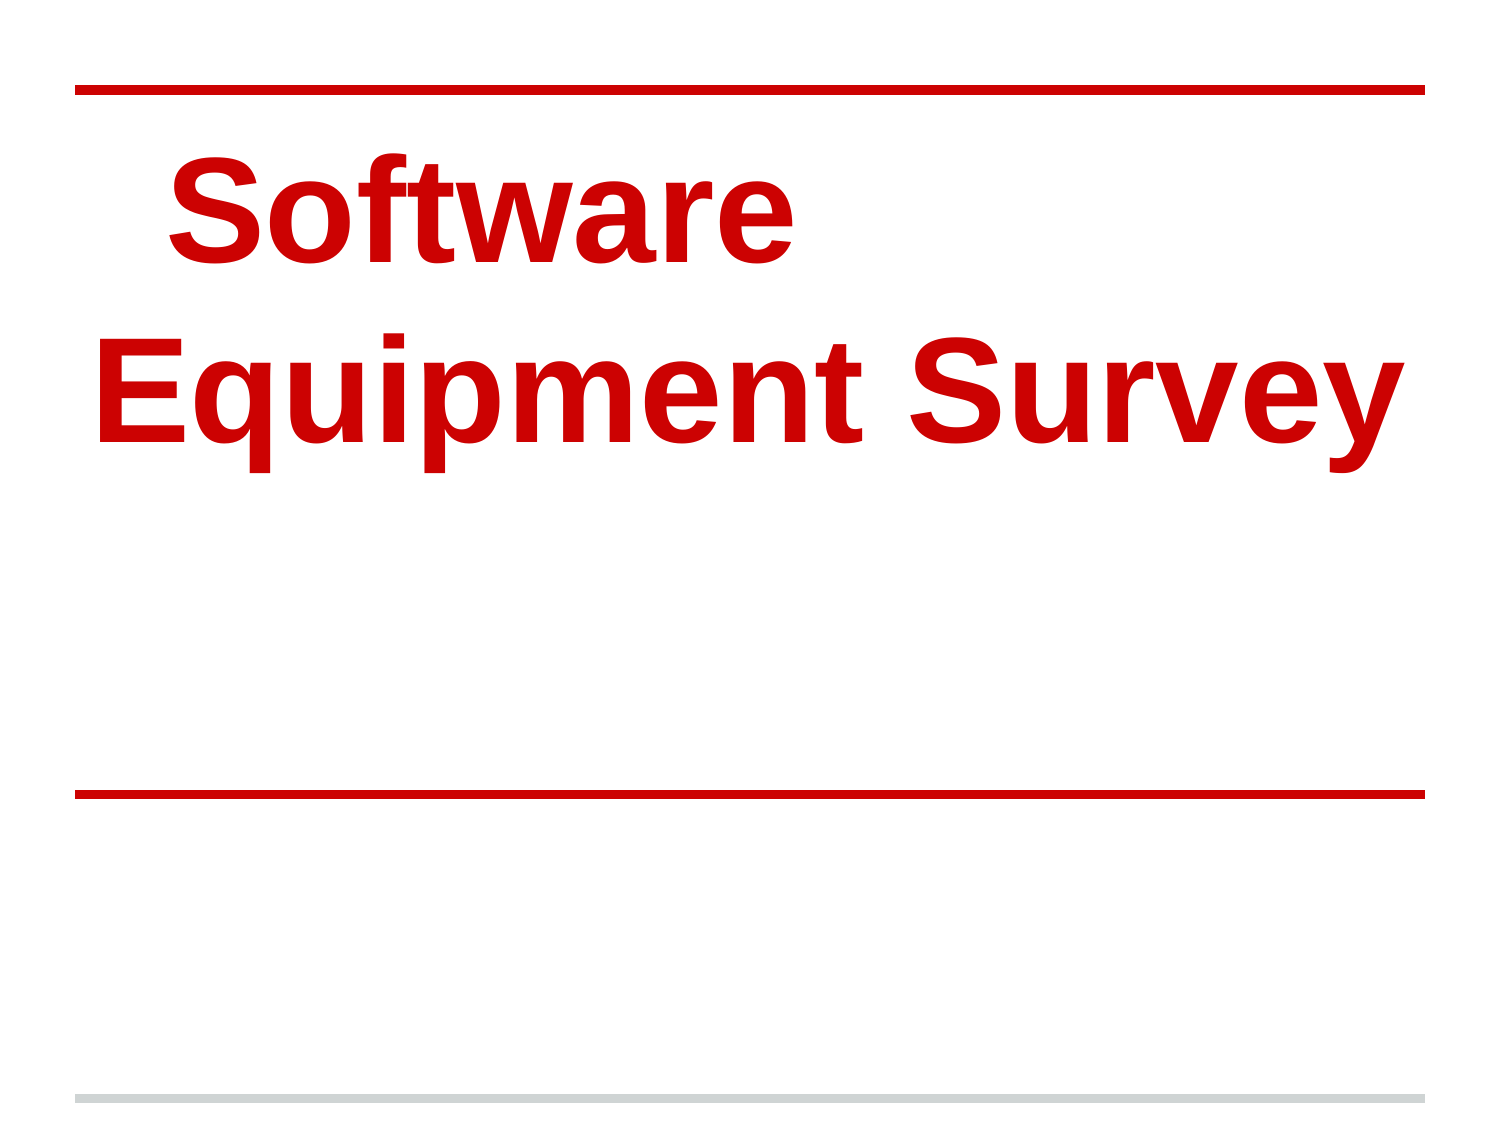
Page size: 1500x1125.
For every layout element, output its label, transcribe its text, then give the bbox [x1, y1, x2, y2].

title Software Equipment Survey [75, 97, 1425, 756]
